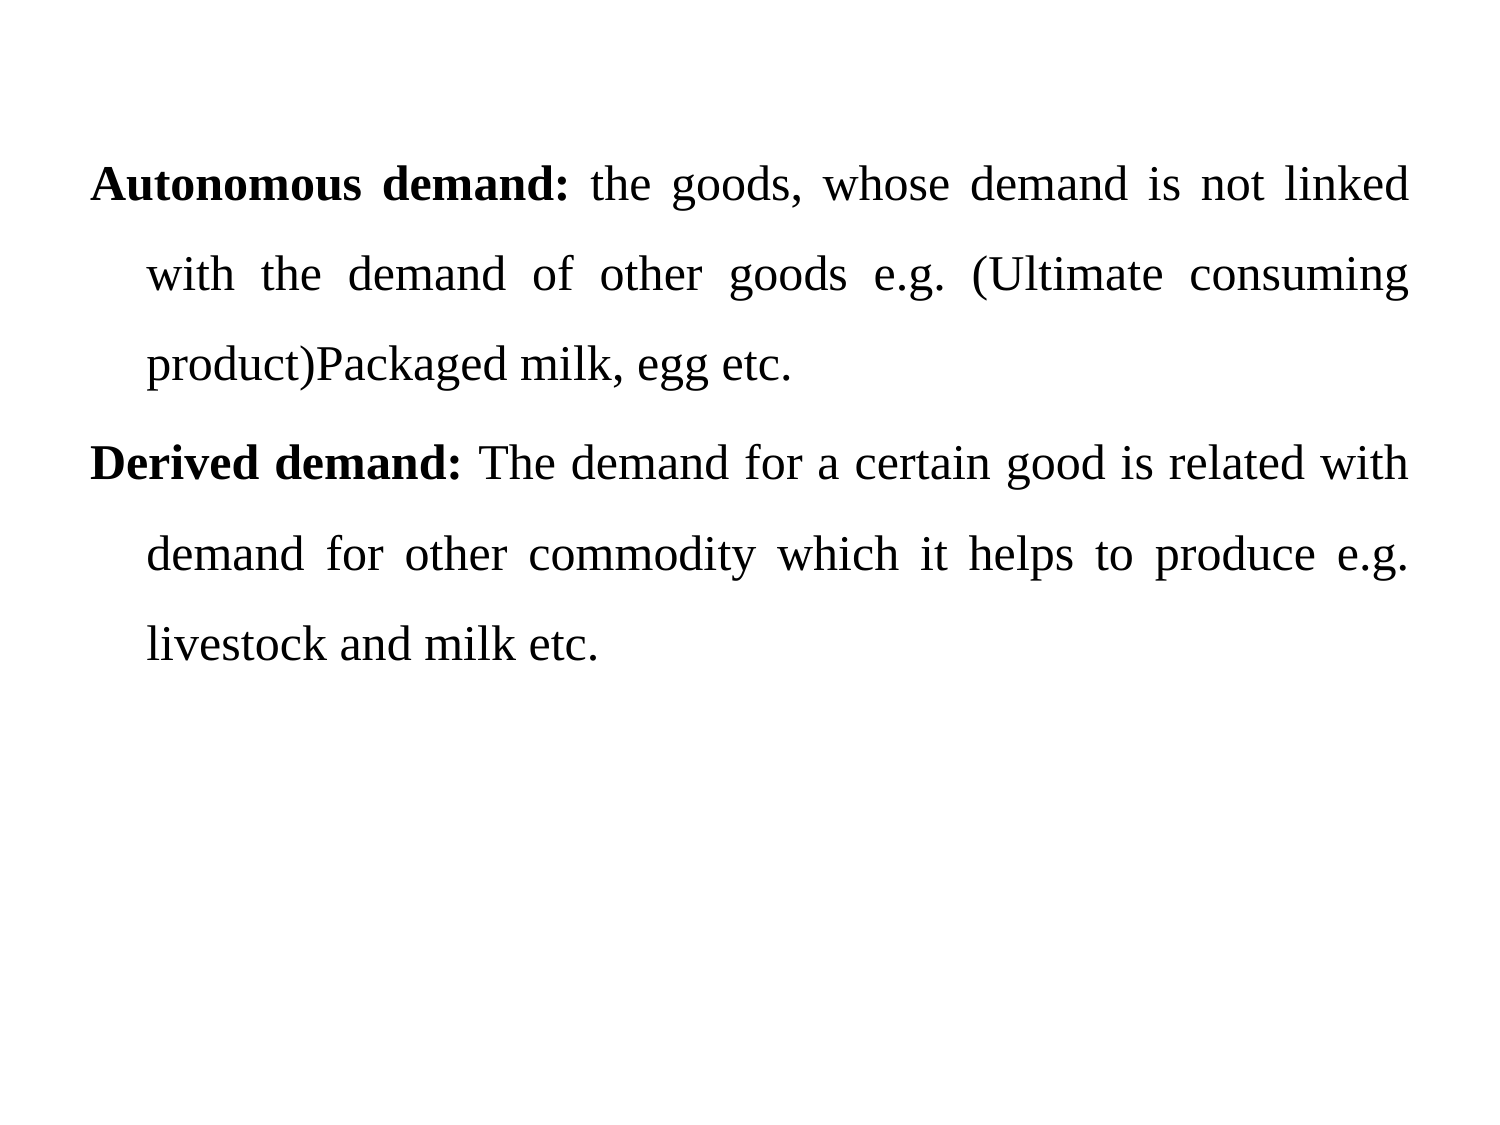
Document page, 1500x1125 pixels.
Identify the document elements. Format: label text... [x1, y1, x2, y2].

list Autonomous demand: the goods, whose demand is not linked with the demand of other goods e.g. (Ultimate consuming product)Packaged milk, egg etc. Derived demand: The demand for a certain good is related with demand for other commodity which it helps to produce e.g. livestock and milk etc. [75, 112, 1425, 1005]
